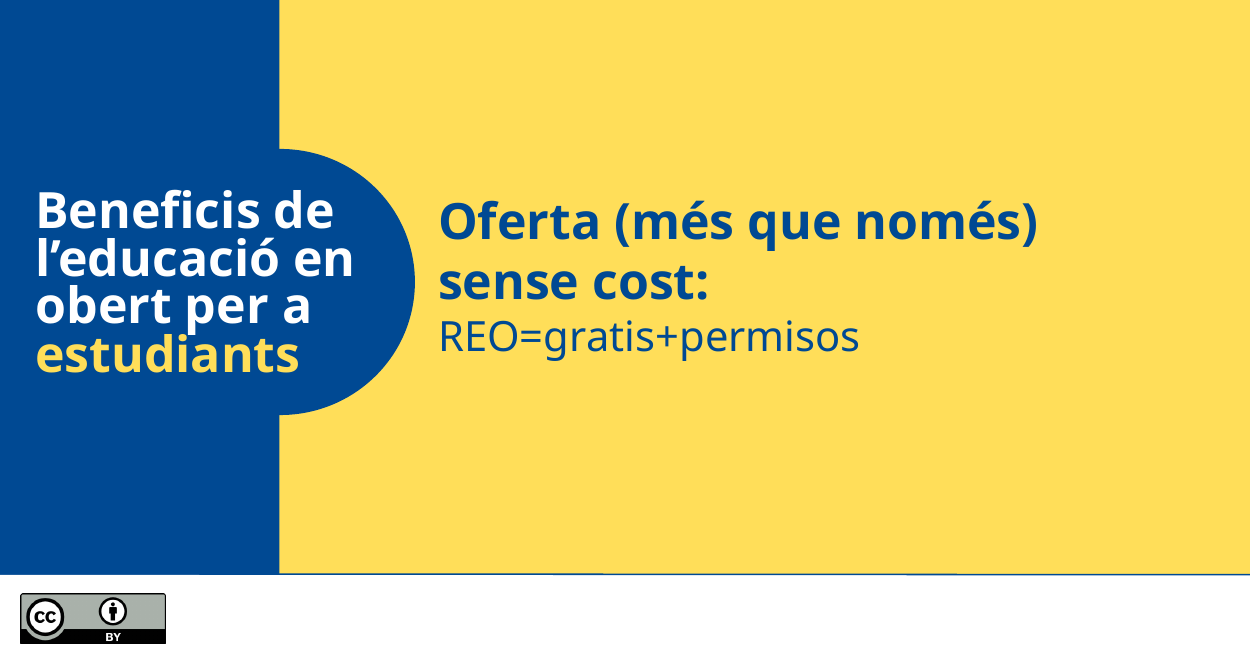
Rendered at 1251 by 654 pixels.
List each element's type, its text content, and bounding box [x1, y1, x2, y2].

text_box Oferta (més que només) sense cost: REO=gratis+permisos [423, 174, 1172, 375]
picture [20, 592, 166, 645]
text_box [212, 397, 348, 416]
text_box [0, 0, 280, 573]
text_box [201, 148, 359, 174]
text_box [0, 582, 1250, 654]
text_box [403, 227, 415, 337]
text_box Beneficis de l’educació en obert per a estudiants [20, 174, 403, 397]
